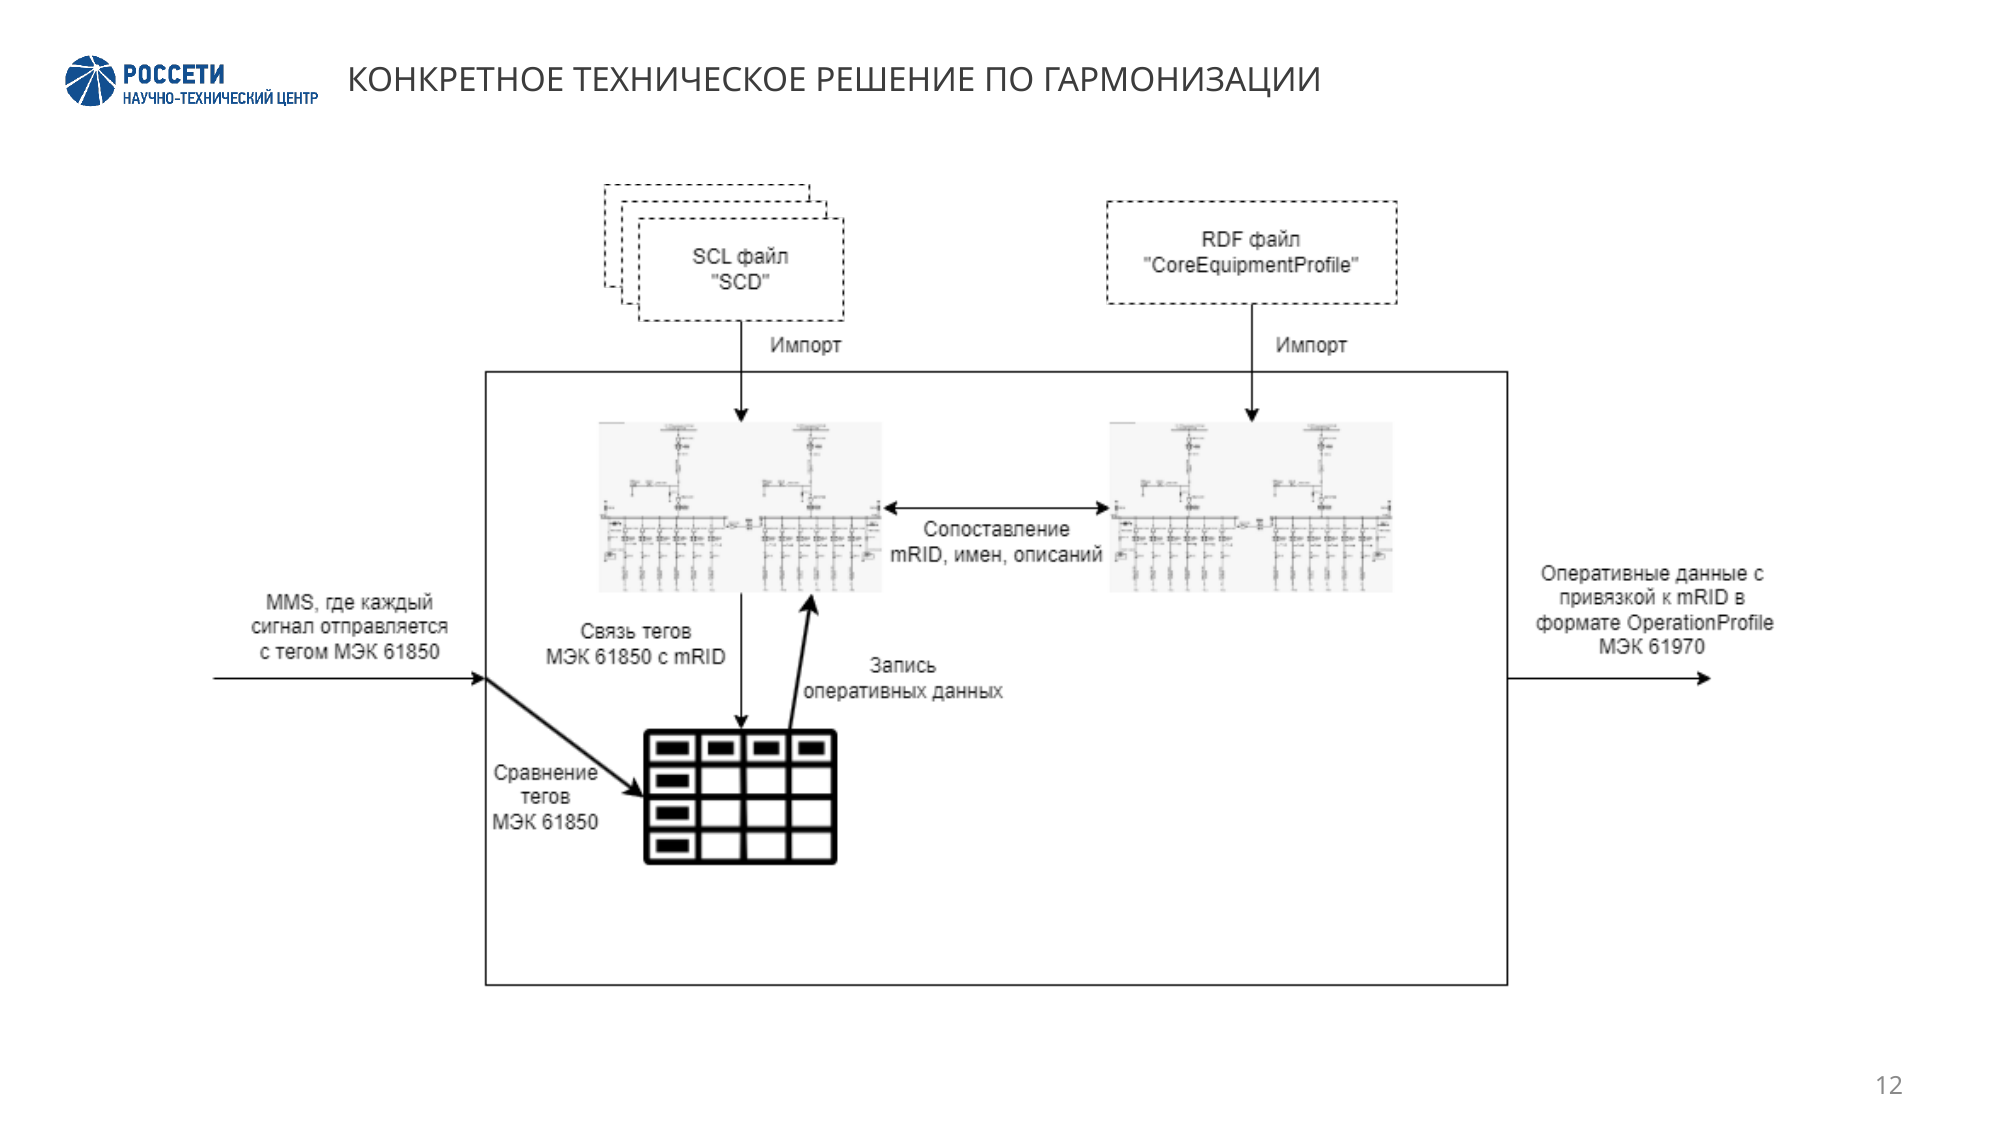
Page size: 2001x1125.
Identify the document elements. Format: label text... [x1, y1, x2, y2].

title КОНКРЕТНОЕ ТЕХНИЧЕСКОЕ РЕШЕНИЕ ПО ГАРМОНИЗАЦИИ [347, 62, 1904, 133]
picture [200, 184, 1798, 988]
picture [55, 41, 325, 118]
